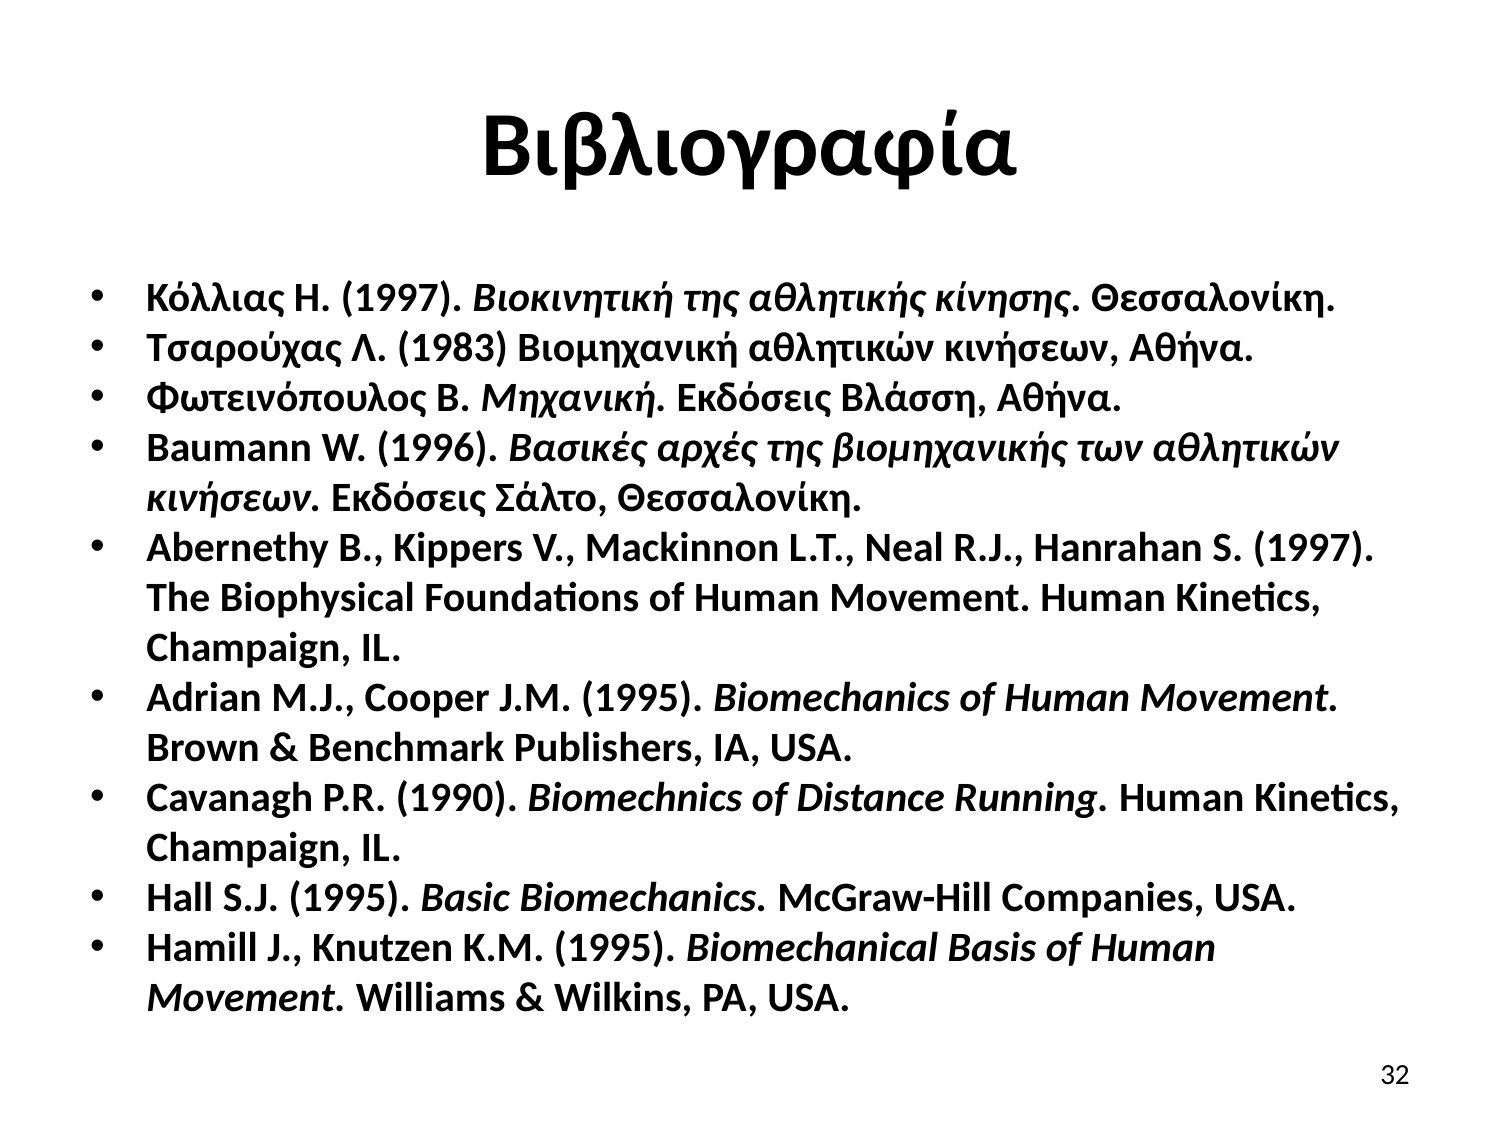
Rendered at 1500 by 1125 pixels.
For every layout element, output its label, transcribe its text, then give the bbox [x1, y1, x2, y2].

title Βιβλιογραφία [75, 45, 1425, 233]
list Κόλλιας Η. (1997). Βιοκινητική της αθλητικής κίνησης. Θεσσαλονίκη. Τσαρούχας Λ. (1983) Βιομηχανική αθλητικών κινήσεων, Αθήνα. Φωτεινόπουλος Β. Μηχανική. Εκδόσεις Βλάσση, Αθήνα. Baumann W. (1996). Βασικές αρχές της βιομηχανικής των αθλητικών κινήσεων. Εκδόσεις Σάλτο, Θεσσαλονίκη. Abernethy B., Kippers V., Mackinnon L.T., Neal R.J., Hanrahan S. (1997). The Biophysical Foundations of Human Movement. Human Kinetics, Champaign, IL. Adrian M.J., Cooper J.M. (1995). Biomechanics of Human Movement. Brown & Benchmark Publishers, IA, USA. Cavanagh P.R. (1990). Biomechnics of Distance Running. Human Kinetics, Champaign, IL. Hall S.J. (1995). Basic Biomechanics. McGraw-Hill Companies, USA. Hamill J., Knutzen K.M. (1995). Biomechanical Basis of Human Movement. Williams & Wilkins, PA, USA. [75, 262, 1425, 1005]
slide_number 32 [1074, 1042, 1425, 1103]
